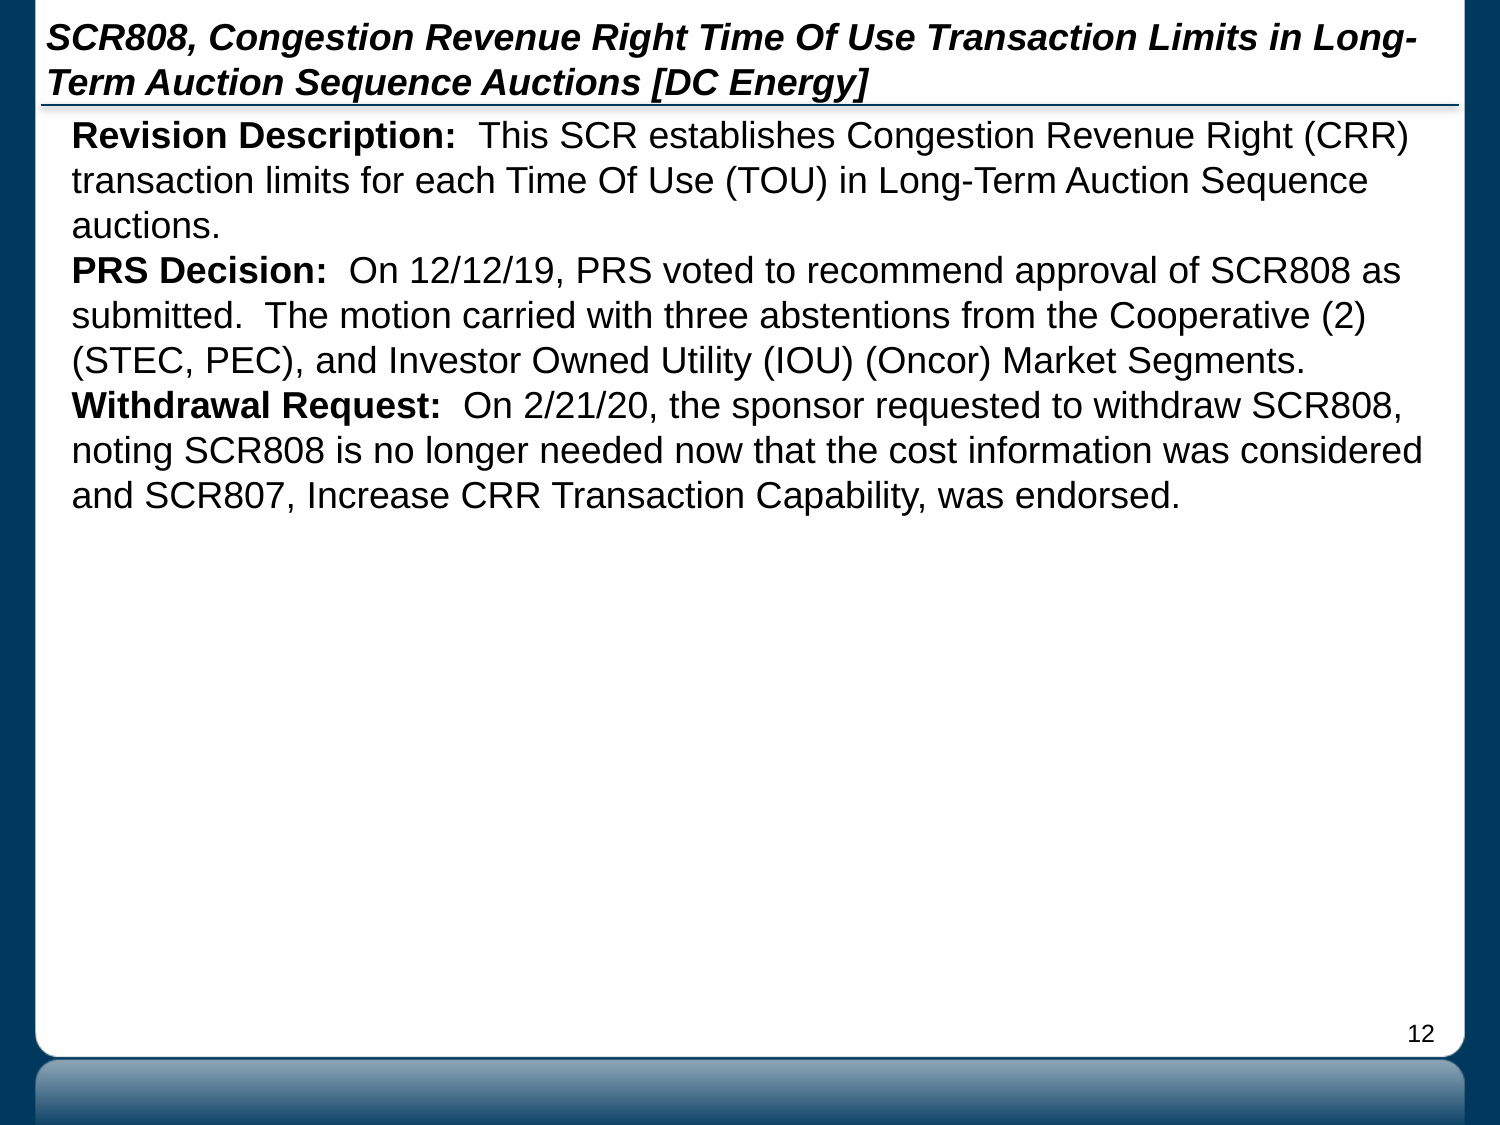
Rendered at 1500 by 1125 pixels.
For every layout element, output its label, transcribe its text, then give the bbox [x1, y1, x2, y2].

picture [35, 0, 1465, 1125]
title SCR808, Congestion Revenue Right Time Of Use Transaction Limits in Long-Term Auction Sequence Auctions [DC Energy] [31, 20, 1464, 97]
text_box Revision Description: This SCR establishes Congestion Revenue Right (CRR) transaction limits for each Time Of Use (TOU) in Long-Term Auction Sequence auctions. PRS Decision: On 12/12/19, PRS voted to recommend approval of SCR808 as submitted. The motion carried with three abstentions from the Cooperative (2) (STEC, PEC), and Investor Owned Utility (IOU) (Oncor) Market Segments. Withdrawal Request: On 2/21/20, the sponsor requested to withdraw SCR808, noting SCR808 is no longer needed now that the cost information was considered and SCR807, Increase CRR Transaction Capability, was endorsed. [56, 103, 1448, 524]
